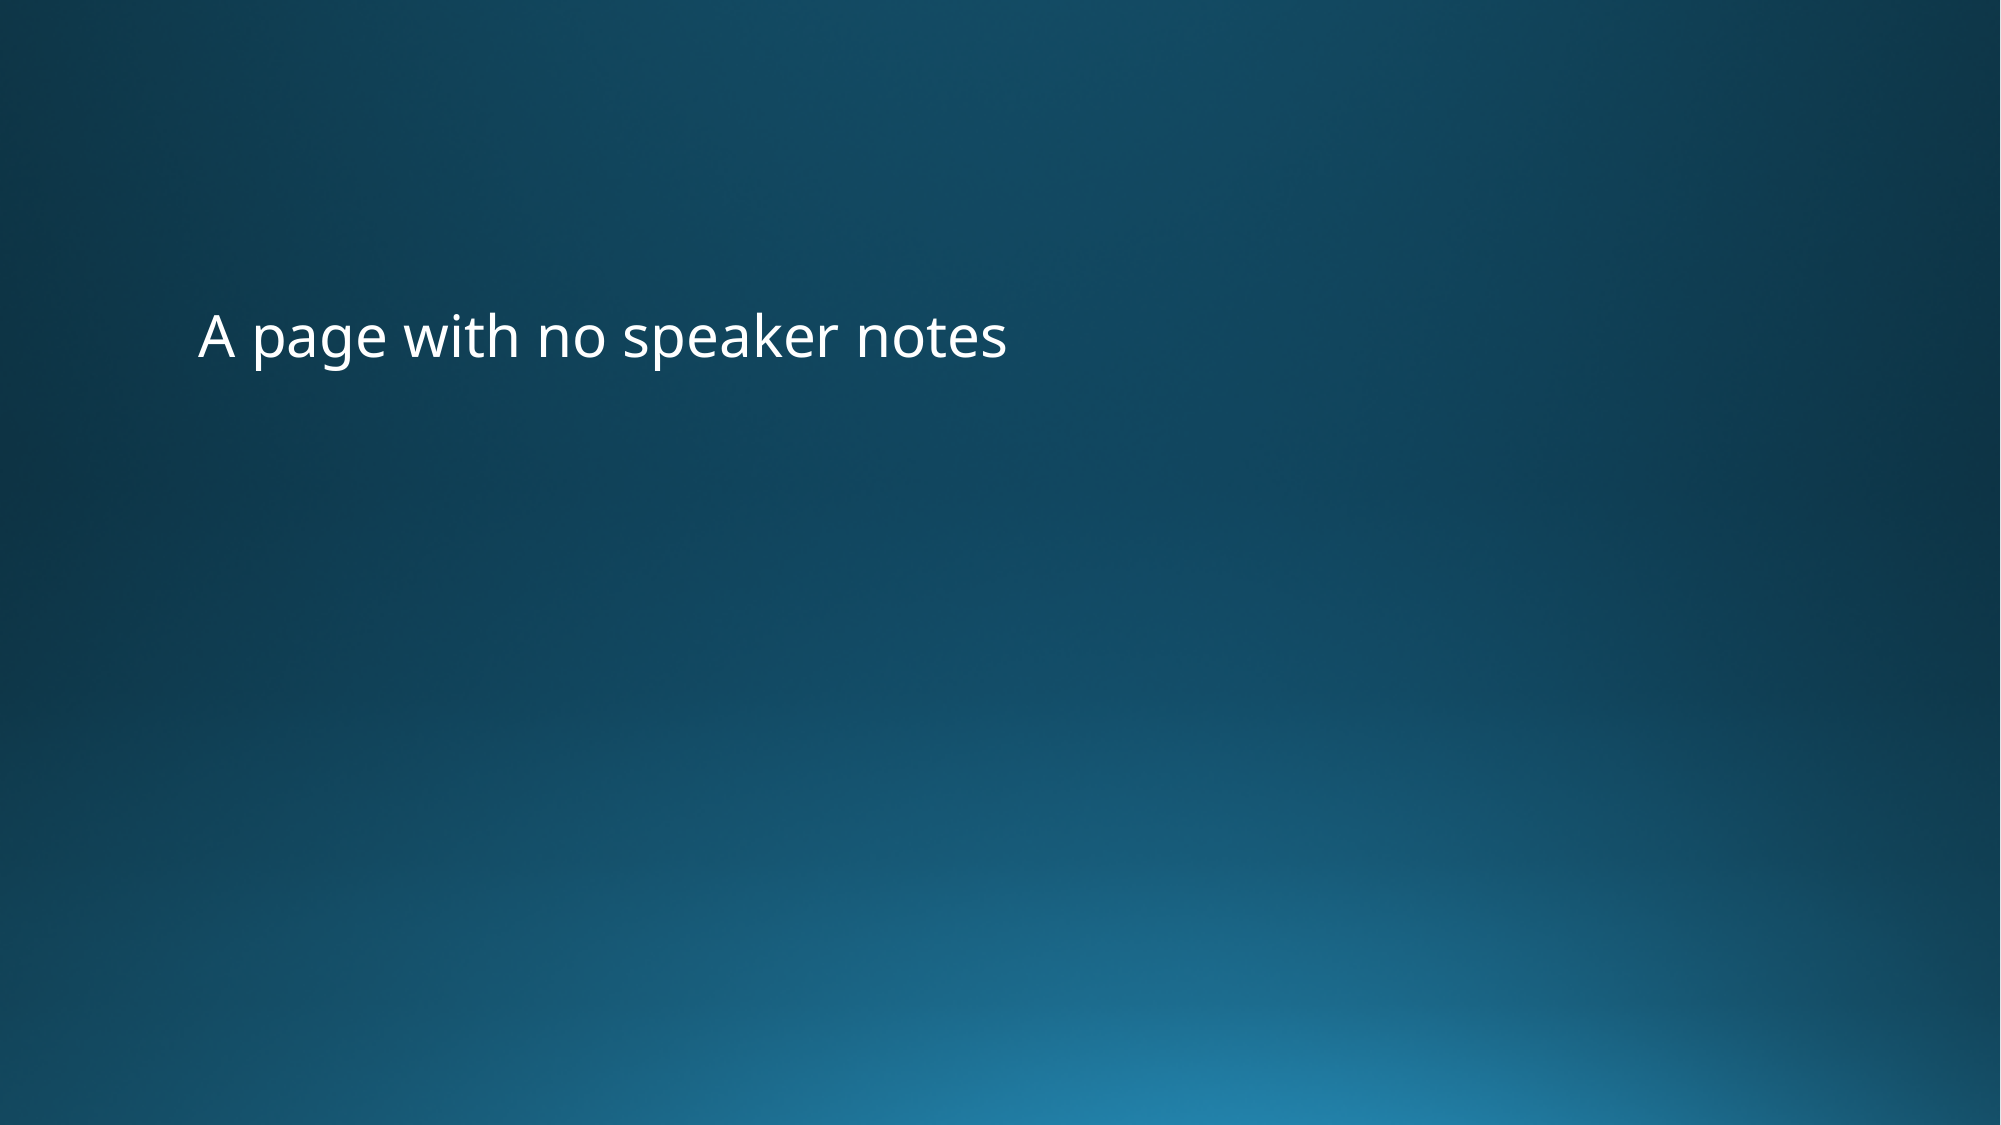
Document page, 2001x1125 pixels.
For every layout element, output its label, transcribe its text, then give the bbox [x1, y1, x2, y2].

list A page with no speaker notes [183, 299, 1863, 1014]
picture [0, 0, 2001, 1125]
